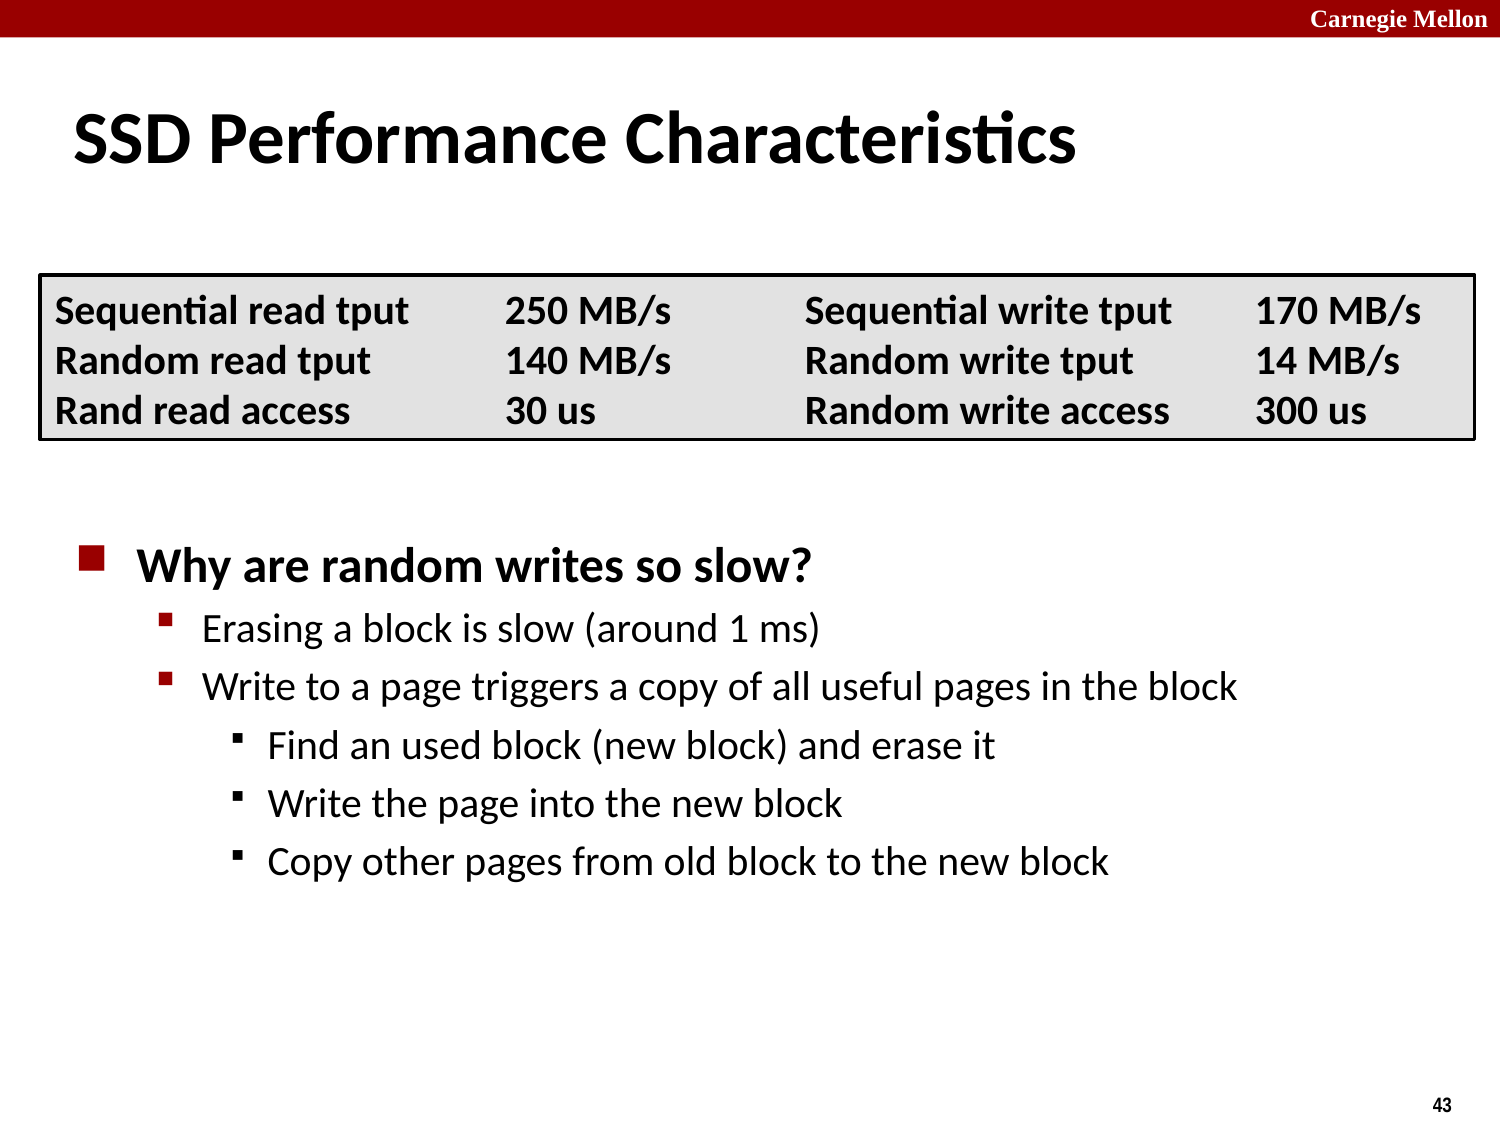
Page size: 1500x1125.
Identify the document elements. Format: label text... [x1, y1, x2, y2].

title SSD Performance Characteristics [58, 71, 1305, 197]
list Why are random writes so slow? Erasing a block is slow (around 1 ms) Write to a page triggers a copy of all useful pages in the block Find an used block (new block) and erase it Write the page into the new block Copy other pages from old block to the new block [64, 524, 1361, 951]
text_box Sequential read tput 250 MB/s Sequential write tput 170 MB/s Random read tput 140 MB/s Random write tput 14 MB/s Rand read access 30 us Random write access 300 us [40, 275, 1475, 440]
